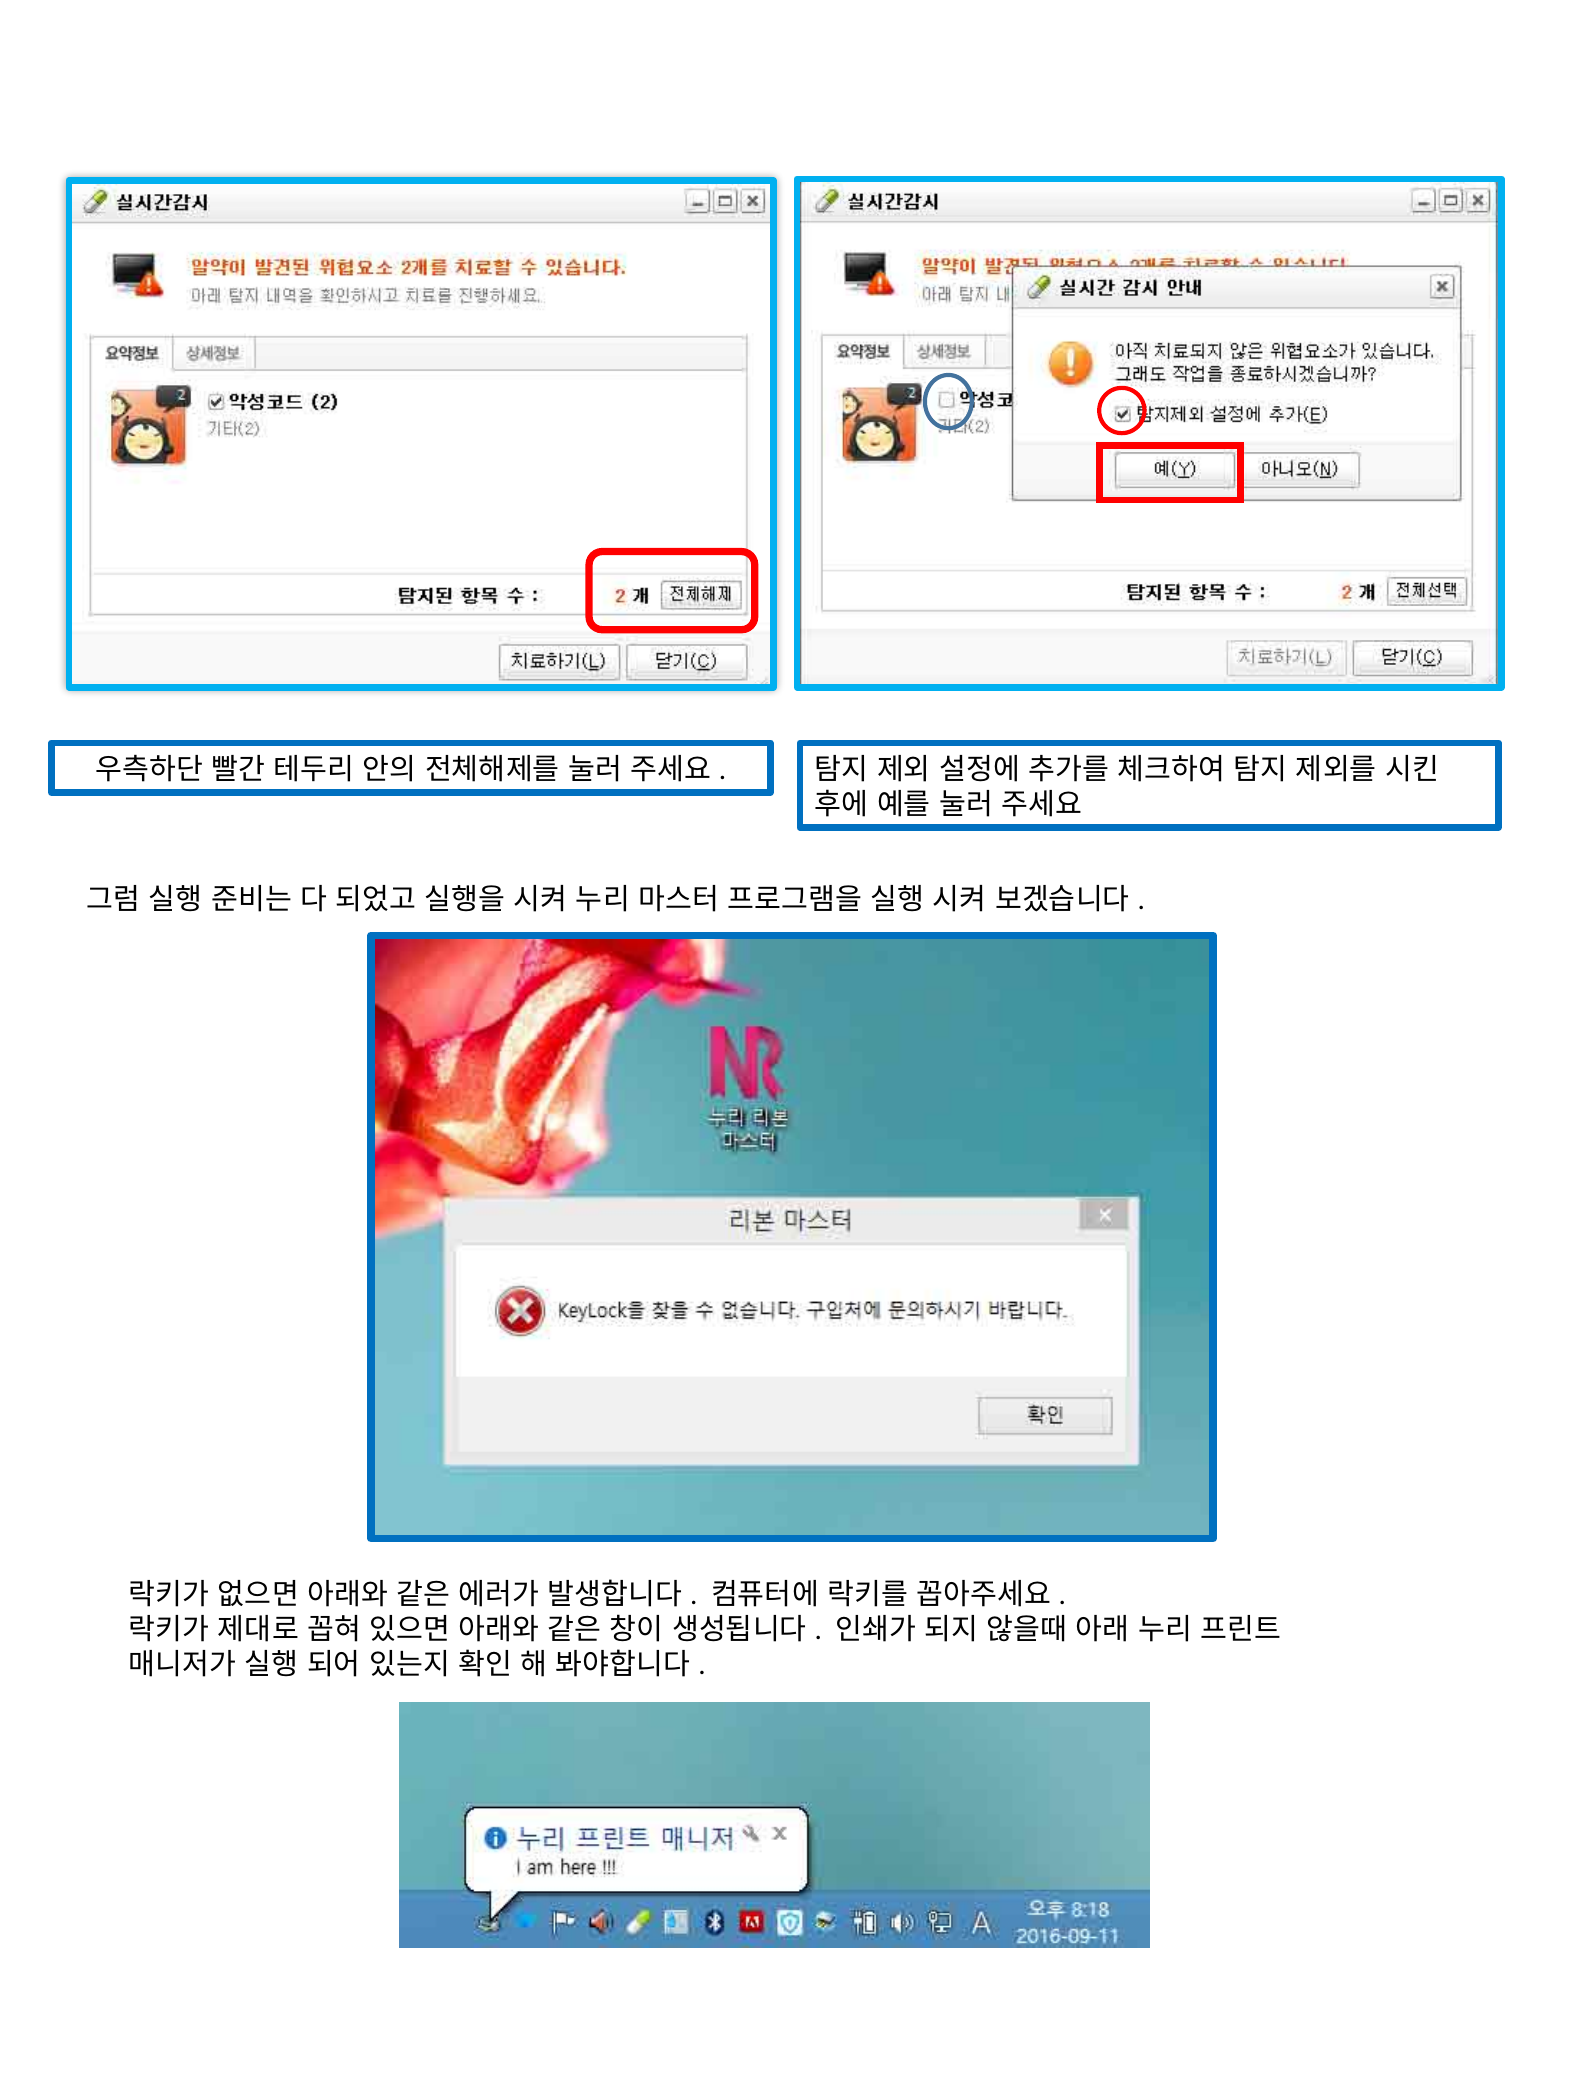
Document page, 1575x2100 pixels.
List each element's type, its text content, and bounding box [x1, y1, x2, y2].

text_box 우측하단 빨간 테두리 안의 전체해제를 눌러 주세요. [51, 742, 771, 793]
picture [399, 1702, 1150, 1948]
text_box 탐지 제외 설정에 추가를 체크하여 탐지 제외를 시킨 후에 예를 눌러 주세요 [799, 742, 1499, 828]
text_box 그럼 실행 준비는 다 되었고 실행을 시켜 누리 마스터 프로그램을 실행 시켜 보겠습니다. [71, 873, 1513, 924]
picture [801, 183, 1497, 683]
picture [374, 939, 1210, 1535]
text_box 락키가 없으면 아래와 같은 에러가 발생합니다. 컴퓨터에 락키를 꼽아주세요. 락키가 제대로 꼽혀 있으면 아래와 같은 창이 생성됩니다. 인쇄가 되지 않을때 아래 누리 프린트 매니저가 실행 되어 있는지 확인 해 봐야합니다. [114, 1567, 1372, 1688]
picture [73, 185, 769, 683]
